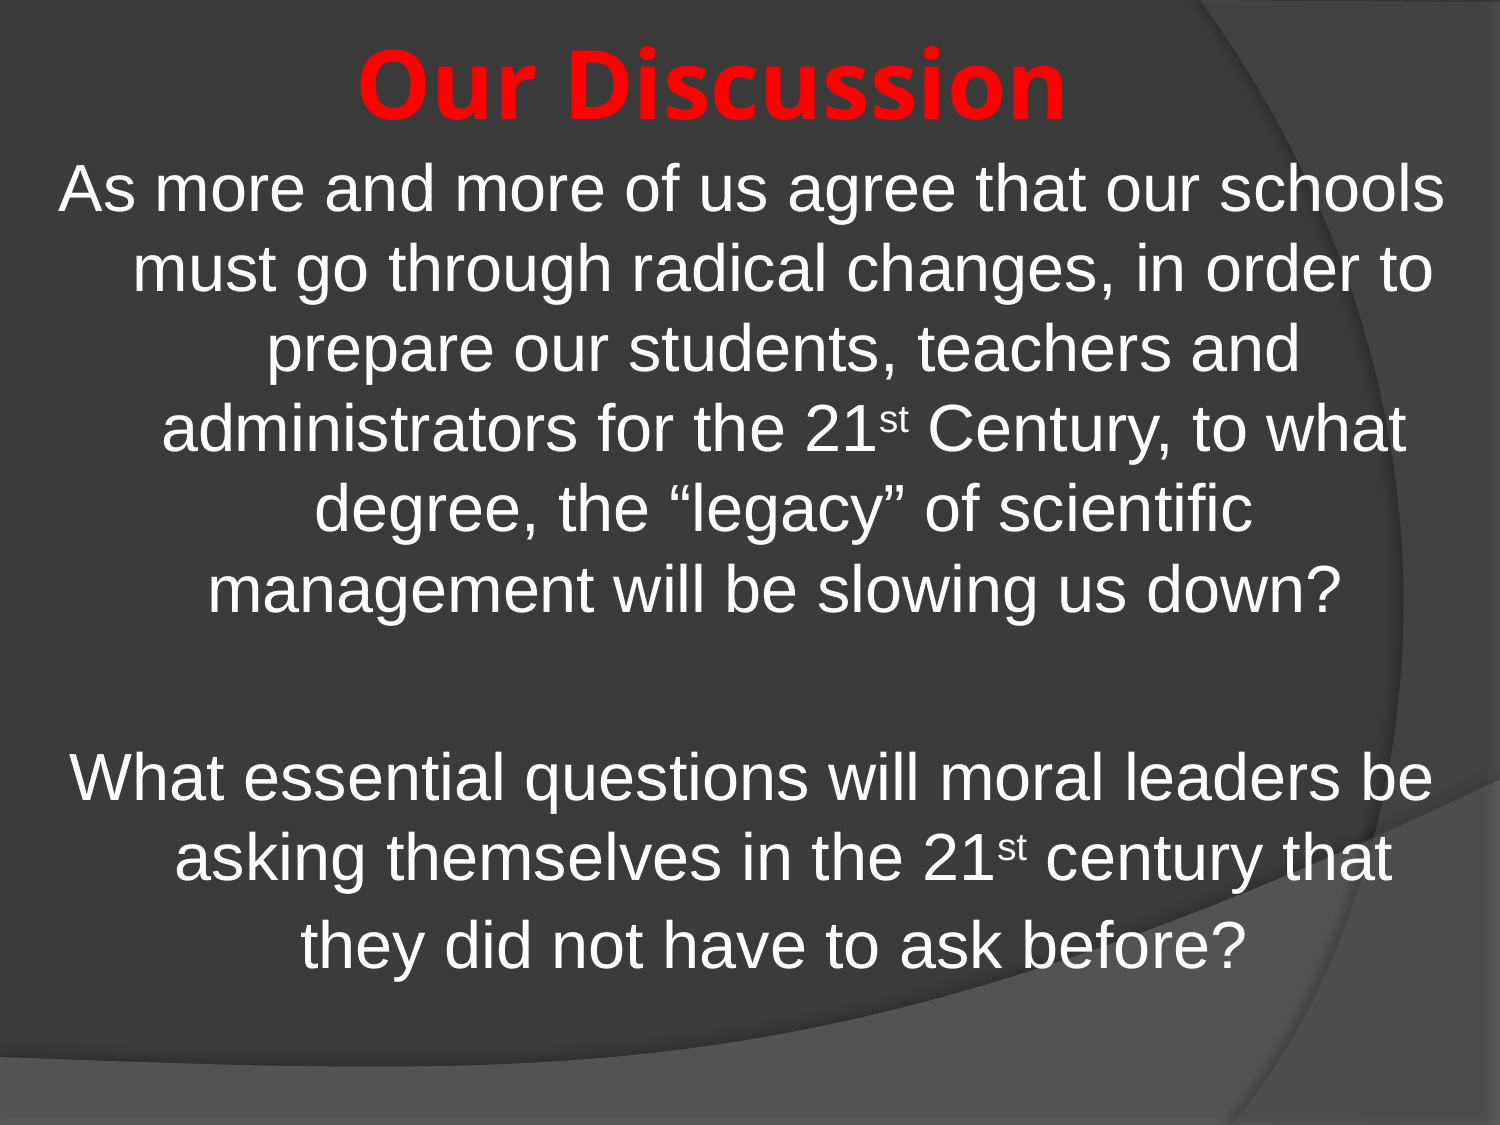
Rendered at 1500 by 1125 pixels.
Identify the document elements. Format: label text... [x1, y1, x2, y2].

list As more and more of us agree that our schools must go through radical changes, in order to prepare our students, teachers and administrators for the 21st Century, to what degree, the “legacy” of scientific management will be slowing us down? What essential questions will moral leaders be asking themselves in the 21st century that they did not have to ask before? [37, 137, 1463, 1075]
title Our Discussion [99, 0, 1325, 137]
